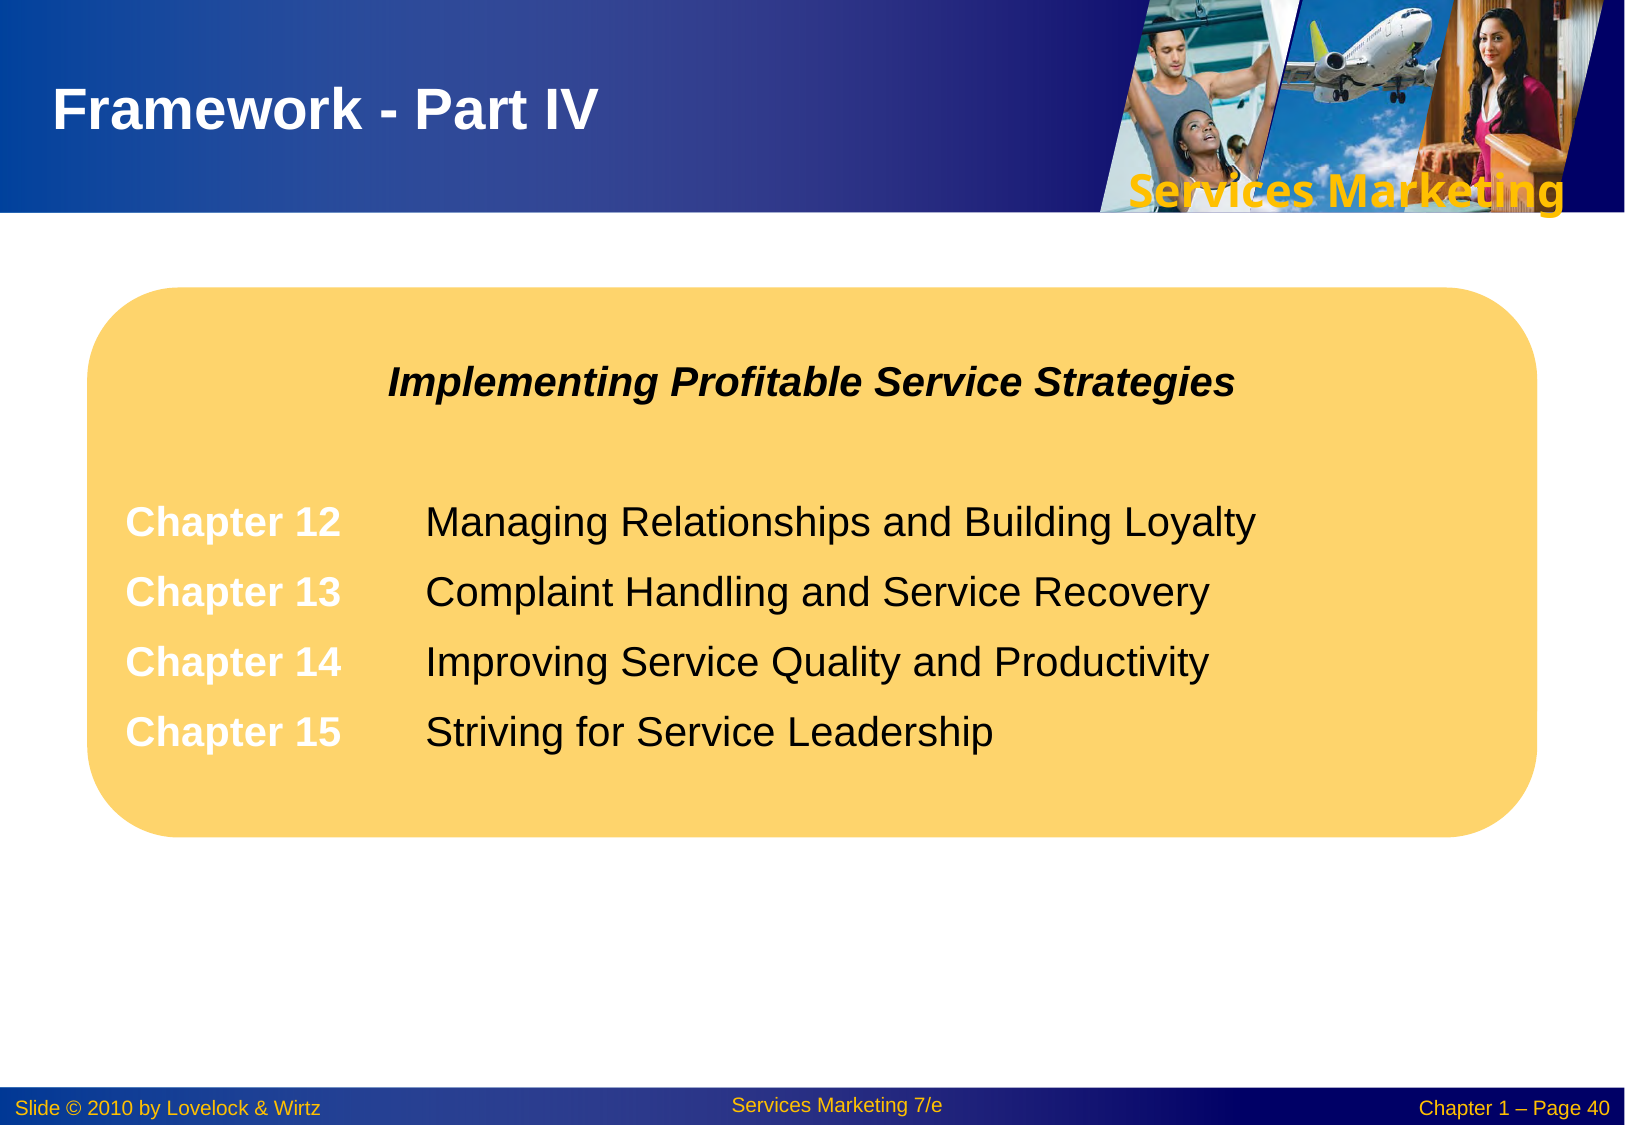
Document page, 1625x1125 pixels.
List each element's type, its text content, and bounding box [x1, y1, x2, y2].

title Framework - Part IV [36, 37, 1088, 176]
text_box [86, 287, 1538, 838]
picture [1100, 0, 1604, 213]
picture [1546, 187, 1556, 202]
picture [1162, 186, 1172, 192]
